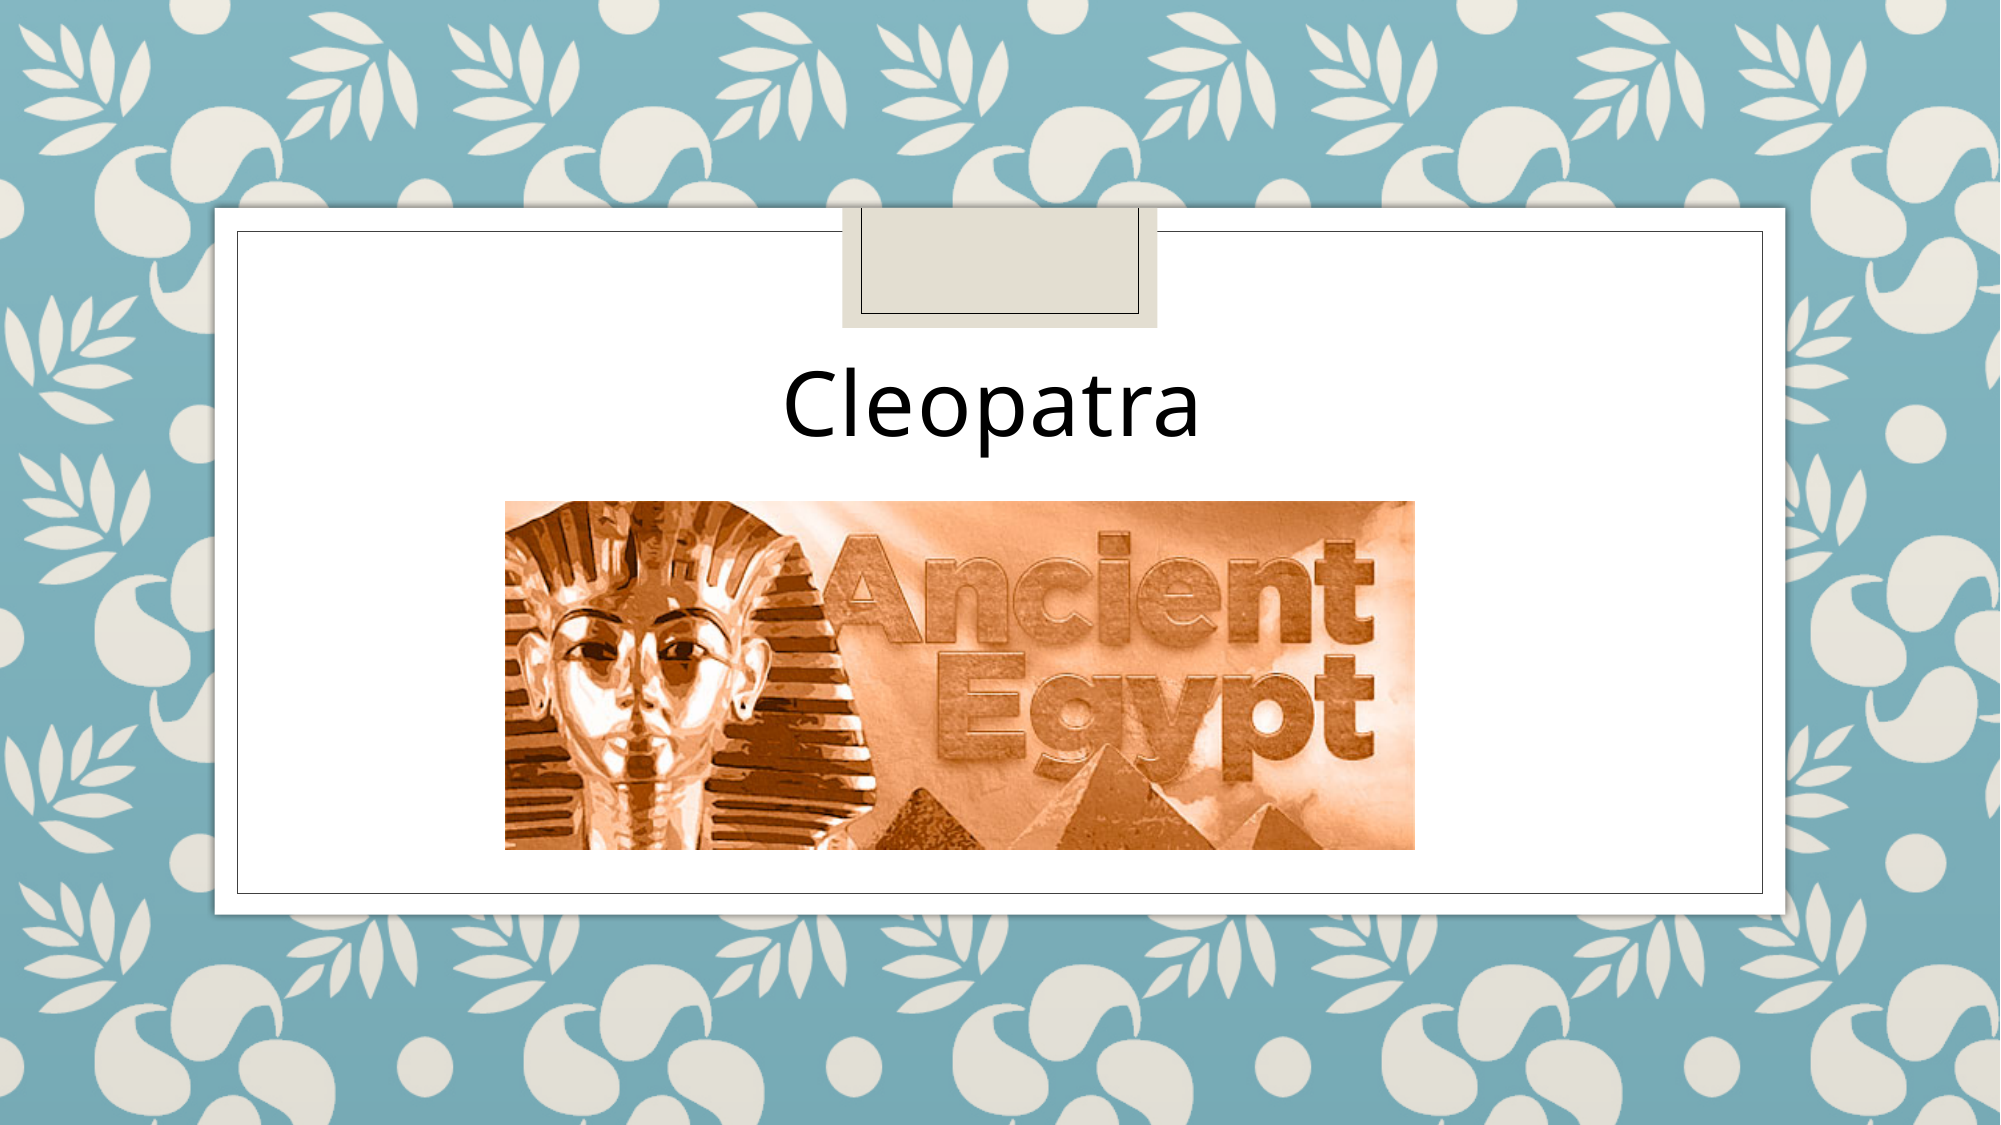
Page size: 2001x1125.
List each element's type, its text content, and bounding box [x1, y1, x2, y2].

picture [505, 501, 1415, 850]
subtitle Cleopatra [248, 338, 1737, 463]
